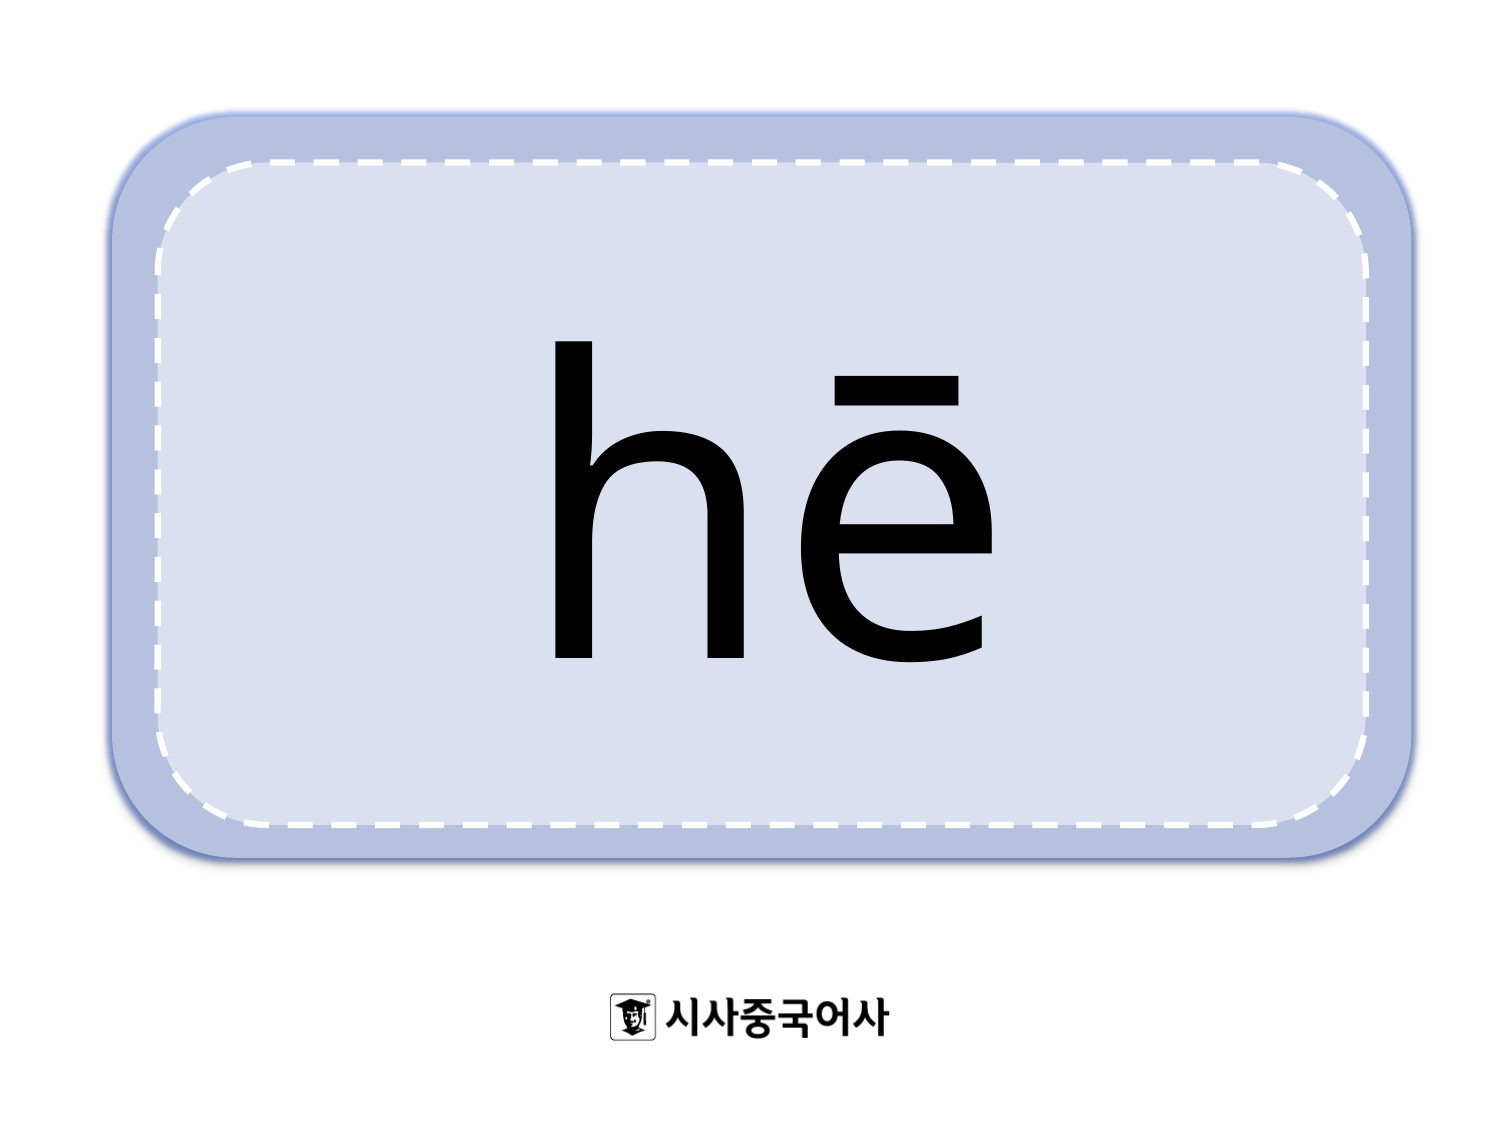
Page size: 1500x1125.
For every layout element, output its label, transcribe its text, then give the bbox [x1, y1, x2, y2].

picture [602, 987, 898, 1047]
text_box hē [162, 160, 1371, 824]
